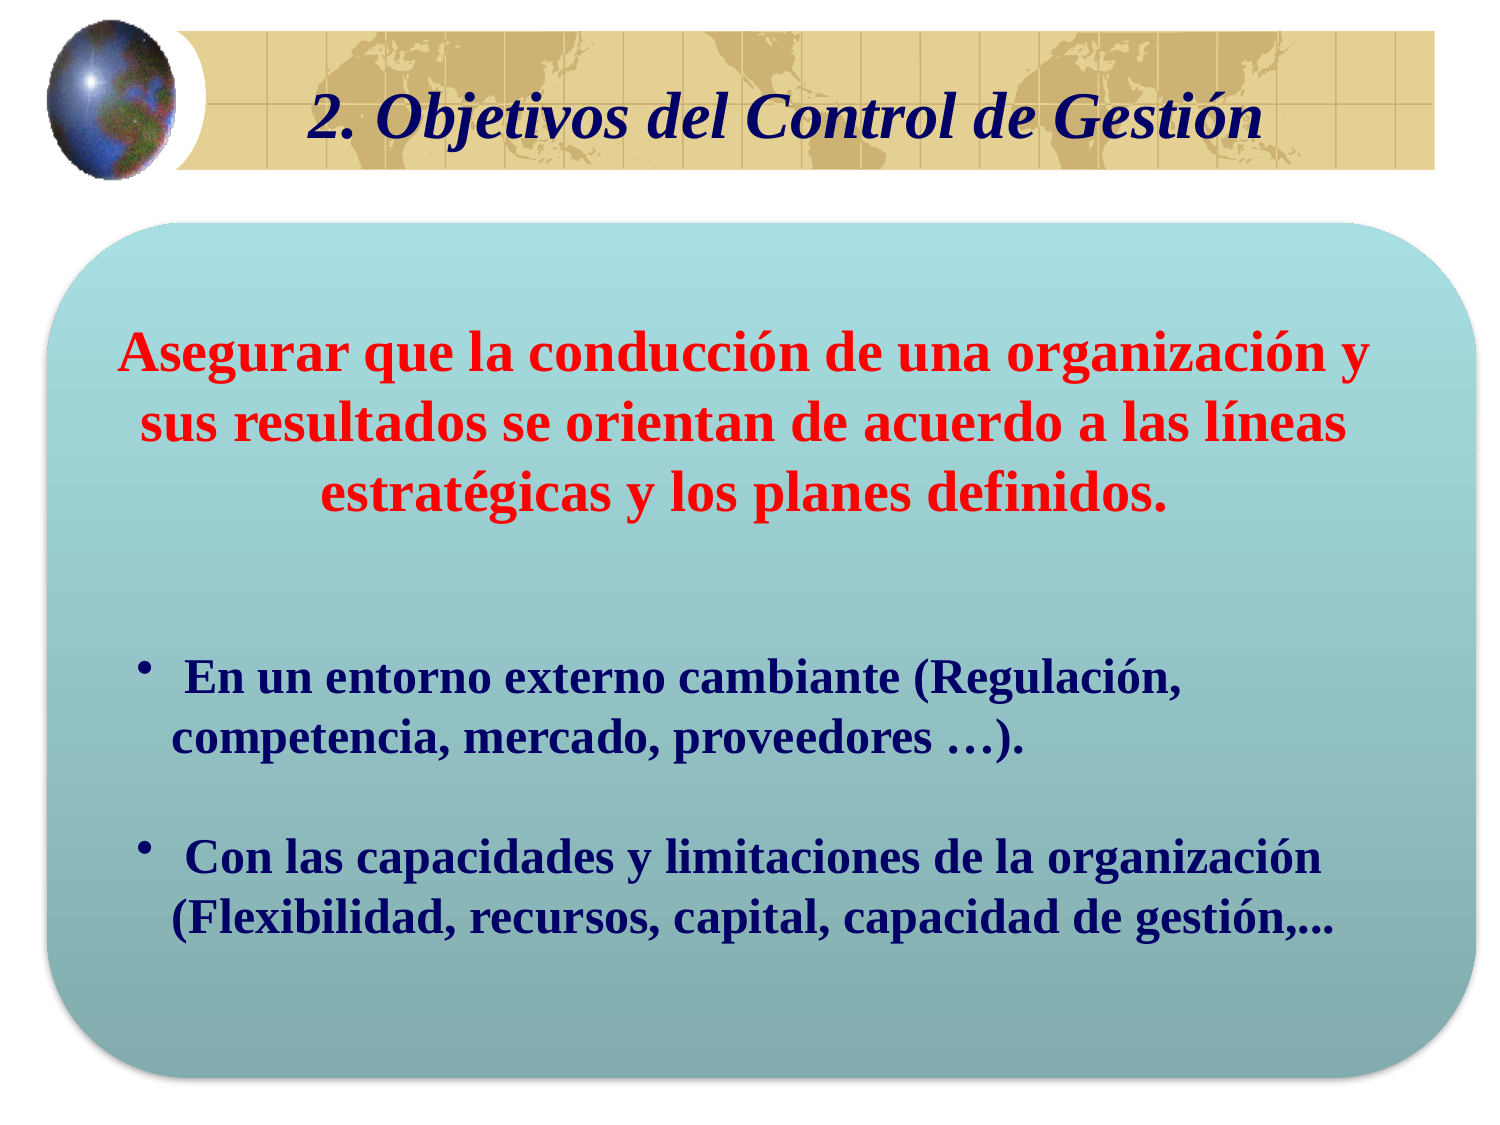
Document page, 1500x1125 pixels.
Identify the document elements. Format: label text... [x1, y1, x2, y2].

picture [42, 14, 190, 185]
title 2. Objetivos del Control de Gestión [111, 30, 1463, 194]
text_box Asegurar que la conducción de una organización y sus resultados se orientan de acuerdo a las líneas estratégicas y los planes definidos. En un entorno externo cambiante (Regulación, competencia, mercado, proveedores …). Con las capacidades y limitaciones de la organización (Flexibilidad, recursos, capital, capacidad de gestión,... [82, 246, 1407, 951]
text_box [46, 222, 1477, 1079]
